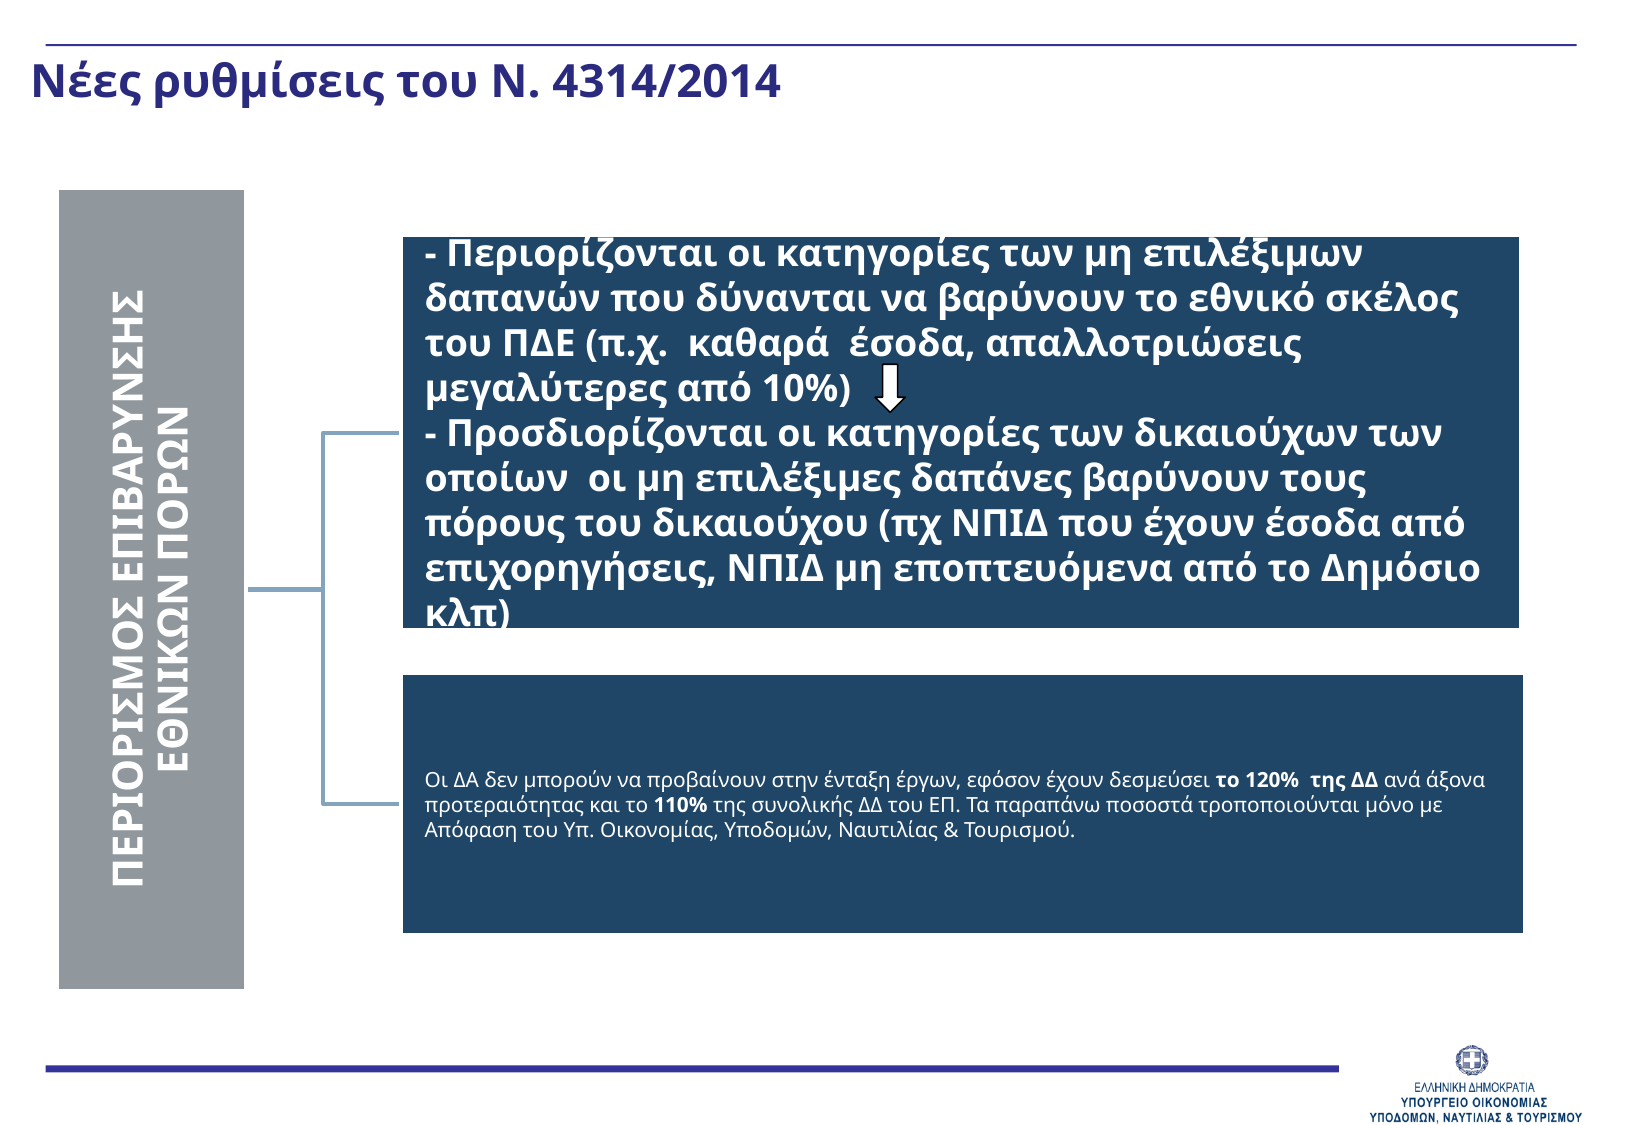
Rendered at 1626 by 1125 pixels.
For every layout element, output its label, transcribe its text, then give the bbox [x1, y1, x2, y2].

picture [1339, 1045, 1605, 1125]
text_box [56, 133, 1569, 1037]
text_box Νέες ρυθμίσεις του Ν. 4314/2014 [29, 52, 1561, 120]
